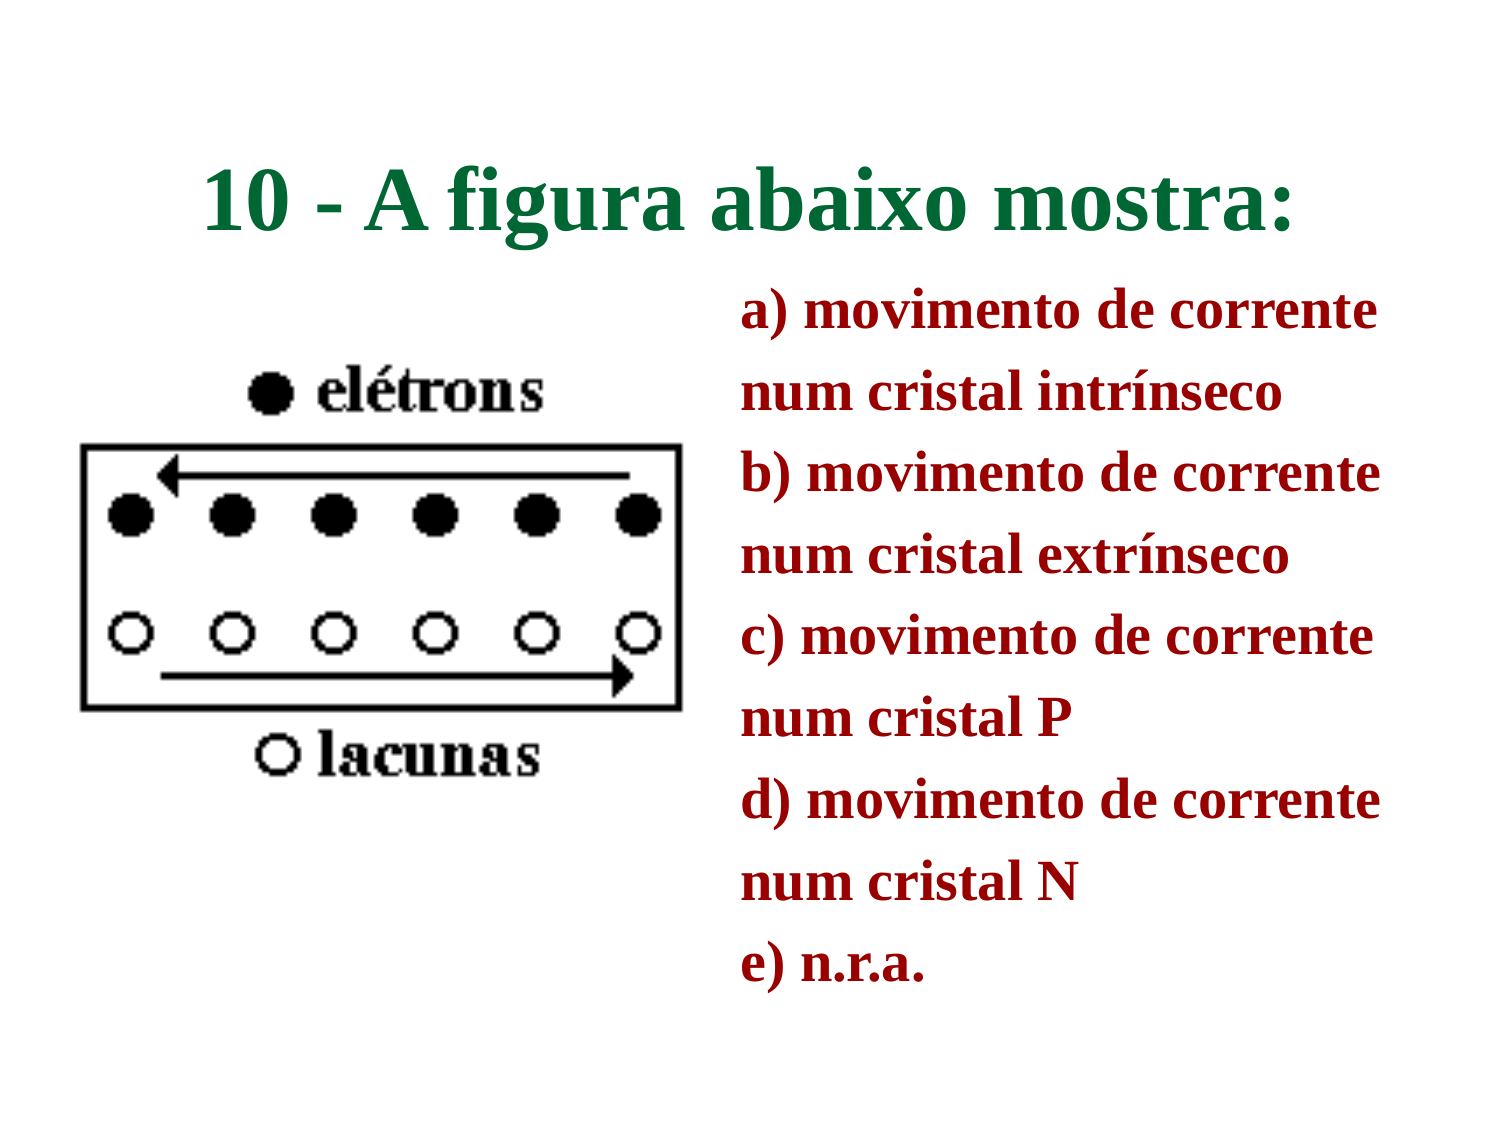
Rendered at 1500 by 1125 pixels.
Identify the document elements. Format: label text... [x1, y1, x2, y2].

title 10 - A figura abaixo mostra: [112, 99, 1388, 288]
list a) movimento de corrente num cristal intrínseco b) movimento de corrente num cristal extrínseco c) movimento de corrente num cristal P d) movimento de corrente num cristal N e) n.r.a. [725, 262, 1438, 938]
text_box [49, 351, 723, 788]
